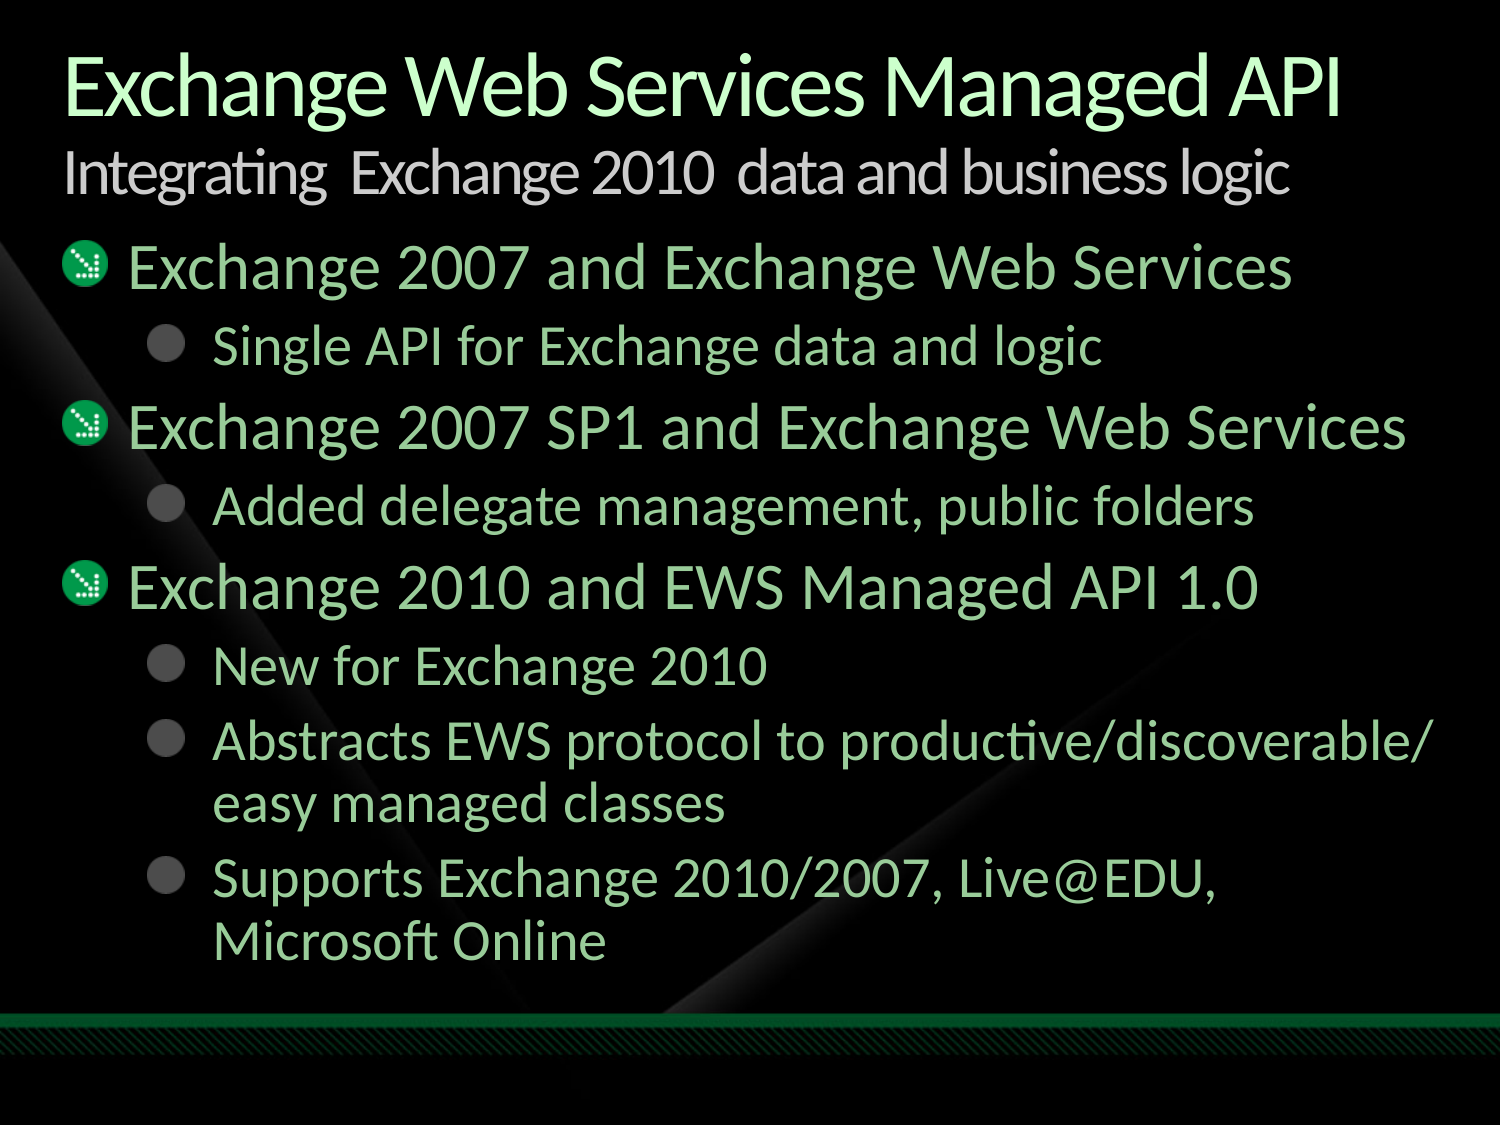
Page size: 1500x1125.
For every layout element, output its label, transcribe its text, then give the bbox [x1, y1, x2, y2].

picture [0, 0, 1500, 1125]
list Exchange 2007 and Exchange Web Services Single API for Exchange data and logic Exchange 2007 SP1 and Exchange Web Services Added delegate management, public folders Exchange 2010 and EWS Managed API 1.0 New for Exchange 2010 Abstracts EWS protocol to productive/discoverable/ easy managed classes Supports Exchange 2010/2007, Live@EDU, Microsoft Online [62, 231, 1438, 980]
title Exchange Web Services Managed API Integrating Exchange 2010 data and business logic [62, 37, 1438, 211]
